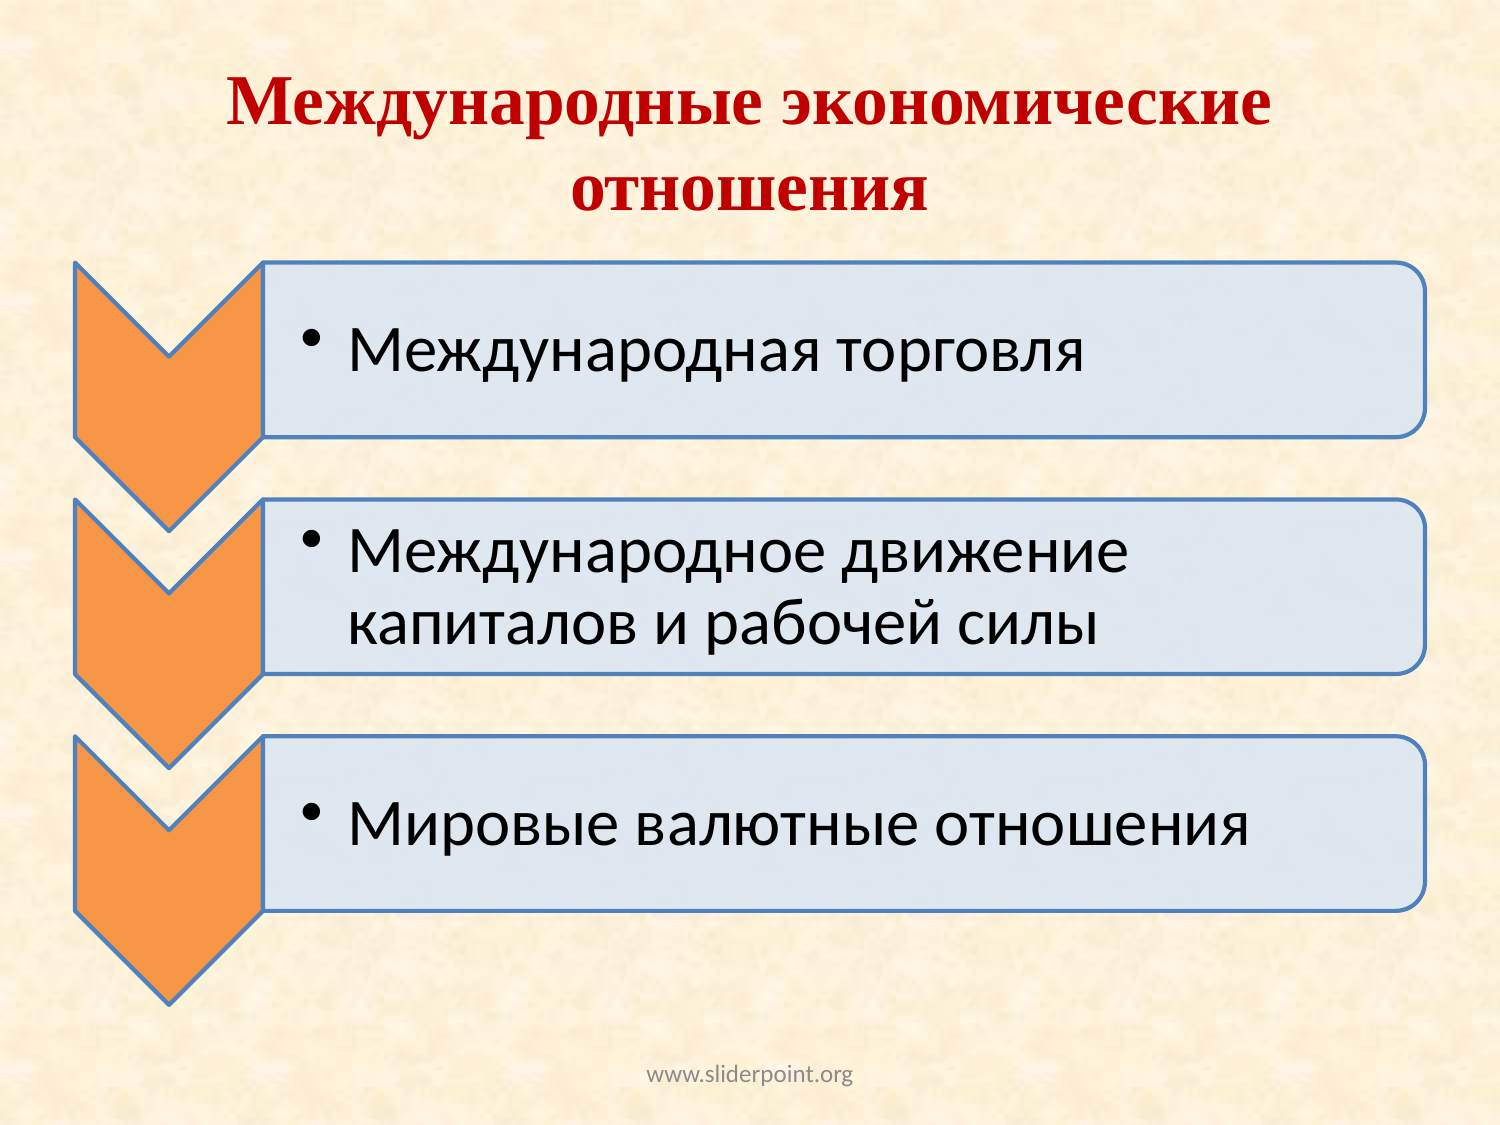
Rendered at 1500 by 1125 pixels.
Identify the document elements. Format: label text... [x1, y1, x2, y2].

footer www.sliderpoint.org [512, 1042, 988, 1103]
picture [0, 0, 1500, 1125]
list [74, 262, 1426, 1006]
title Международные экономические отношения [75, 45, 1425, 233]
